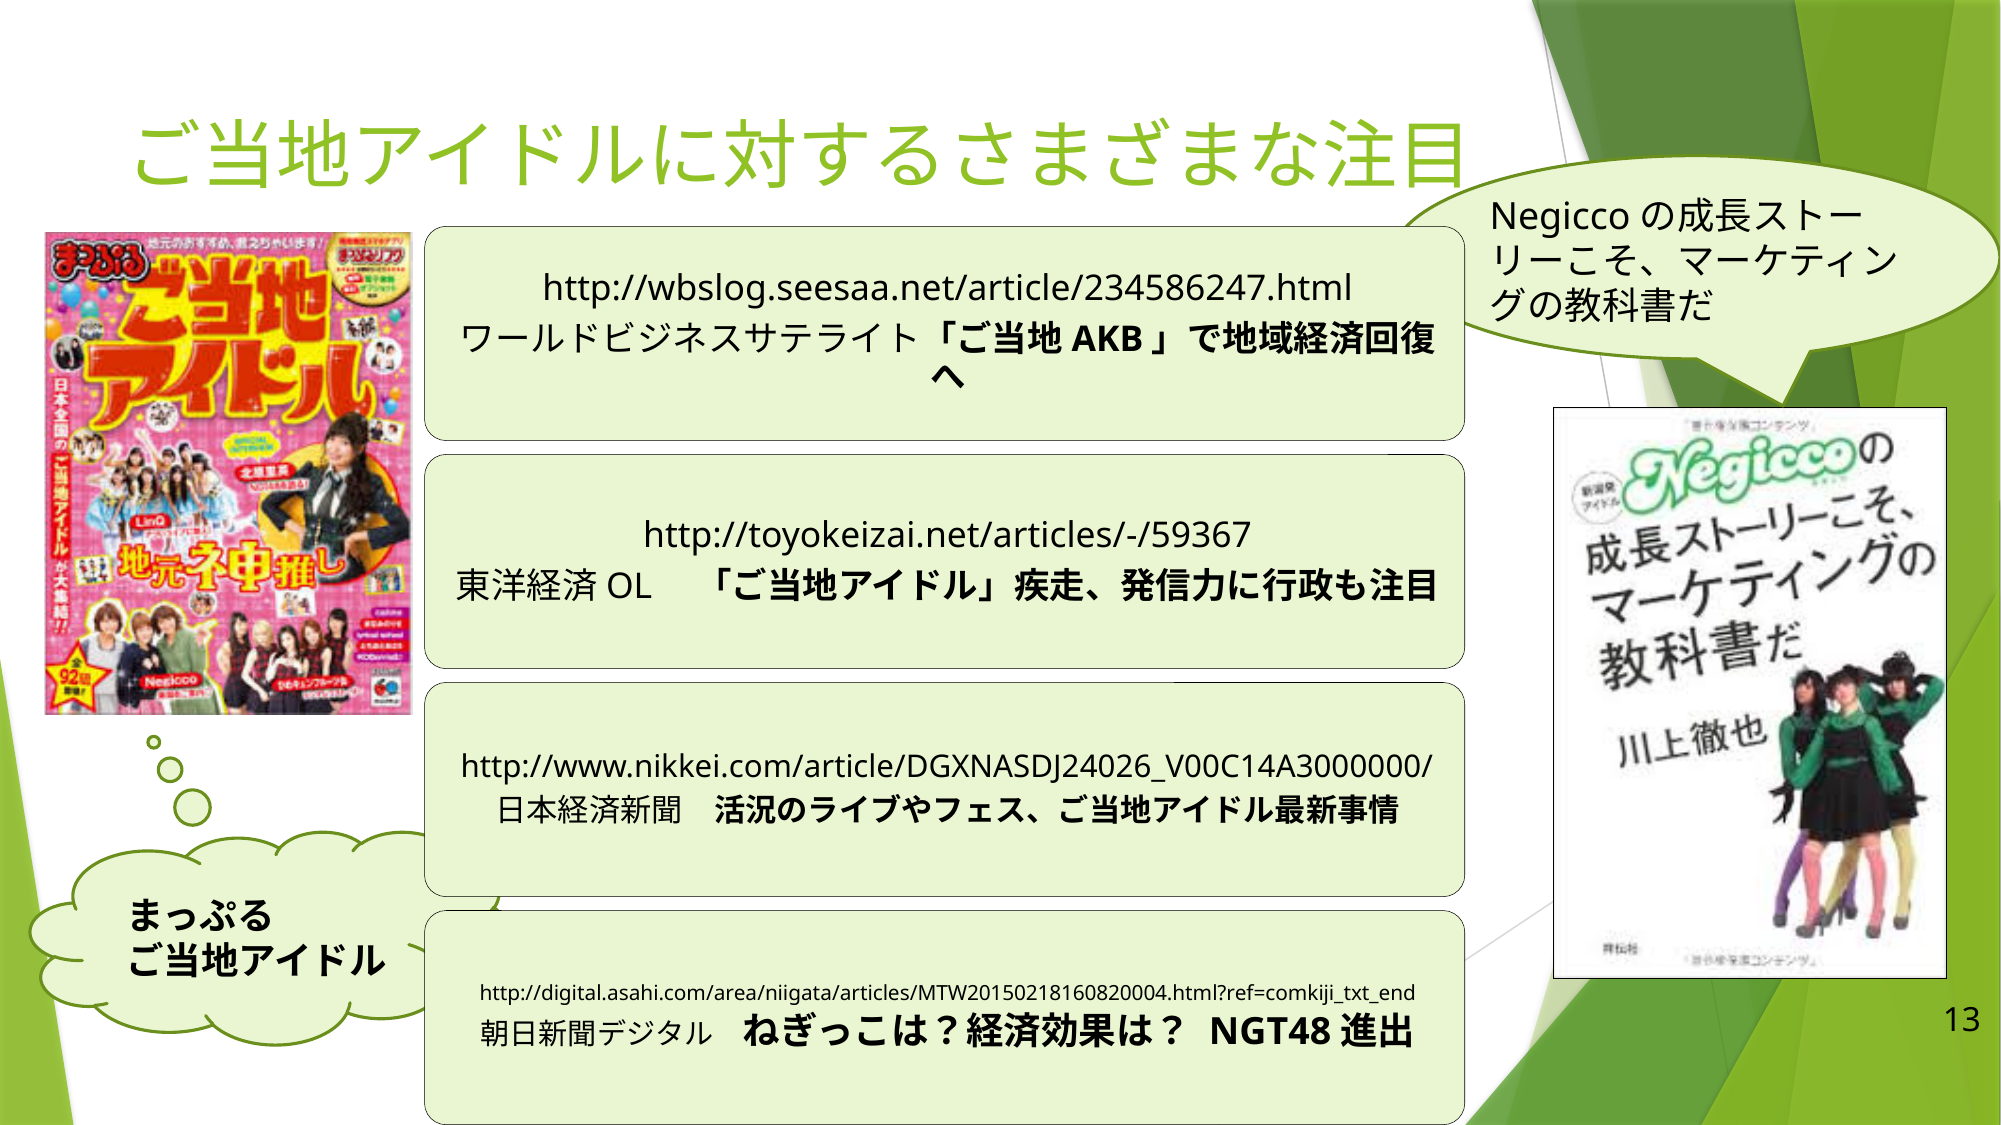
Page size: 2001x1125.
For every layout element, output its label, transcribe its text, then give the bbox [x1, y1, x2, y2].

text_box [423, 225, 1466, 1125]
text_box [173, 788, 212, 827]
picture [44, 232, 413, 716]
text_box [156, 756, 184, 784]
text_box [28, 830, 418, 1021]
picture [1553, 406, 1947, 980]
text_box [1947, 198, 2000, 317]
text_box Negiccoの成長ストーリーこそ、マーケティングの教科書だ [1474, 184, 1947, 335]
text_box ご当地アイドルに対するさまざまな注目 [111, 99, 1522, 317]
text_box [1522, 154, 1912, 184]
text_box まっぷる ご当地アイドル [111, 884, 418, 1035]
text_box [224, 1035, 326, 1047]
text_box [146, 734, 162, 750]
text_box [1494, 335, 1898, 406]
slide_number 13 [1883, 991, 1996, 1051]
